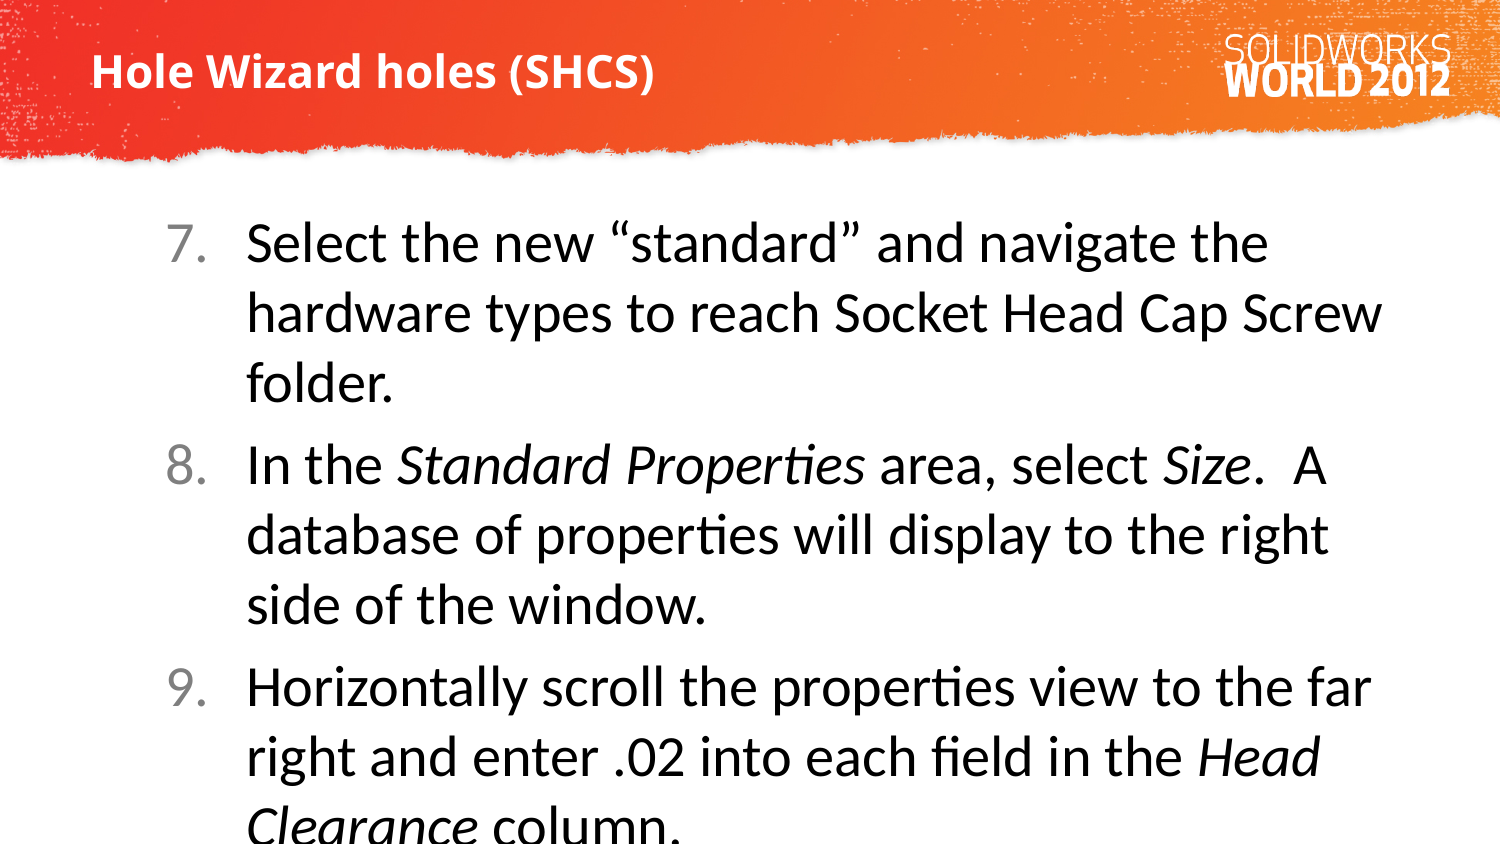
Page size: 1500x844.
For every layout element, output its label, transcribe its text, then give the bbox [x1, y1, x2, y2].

list Select the new “standard” and navigate the hardware types to reach Socket Head Cap Screw folder. In the Standard Properties area, select Size. A database of properties will display to the right side of the window. Horizontally scroll the properties view to the far right and enter .02 into each field in the Head Clearance column. [75, 196, 1425, 754]
title Hole Wizard holes (SHCS) [75, 18, 1163, 122]
picture [0, 0, 1500, 844]
